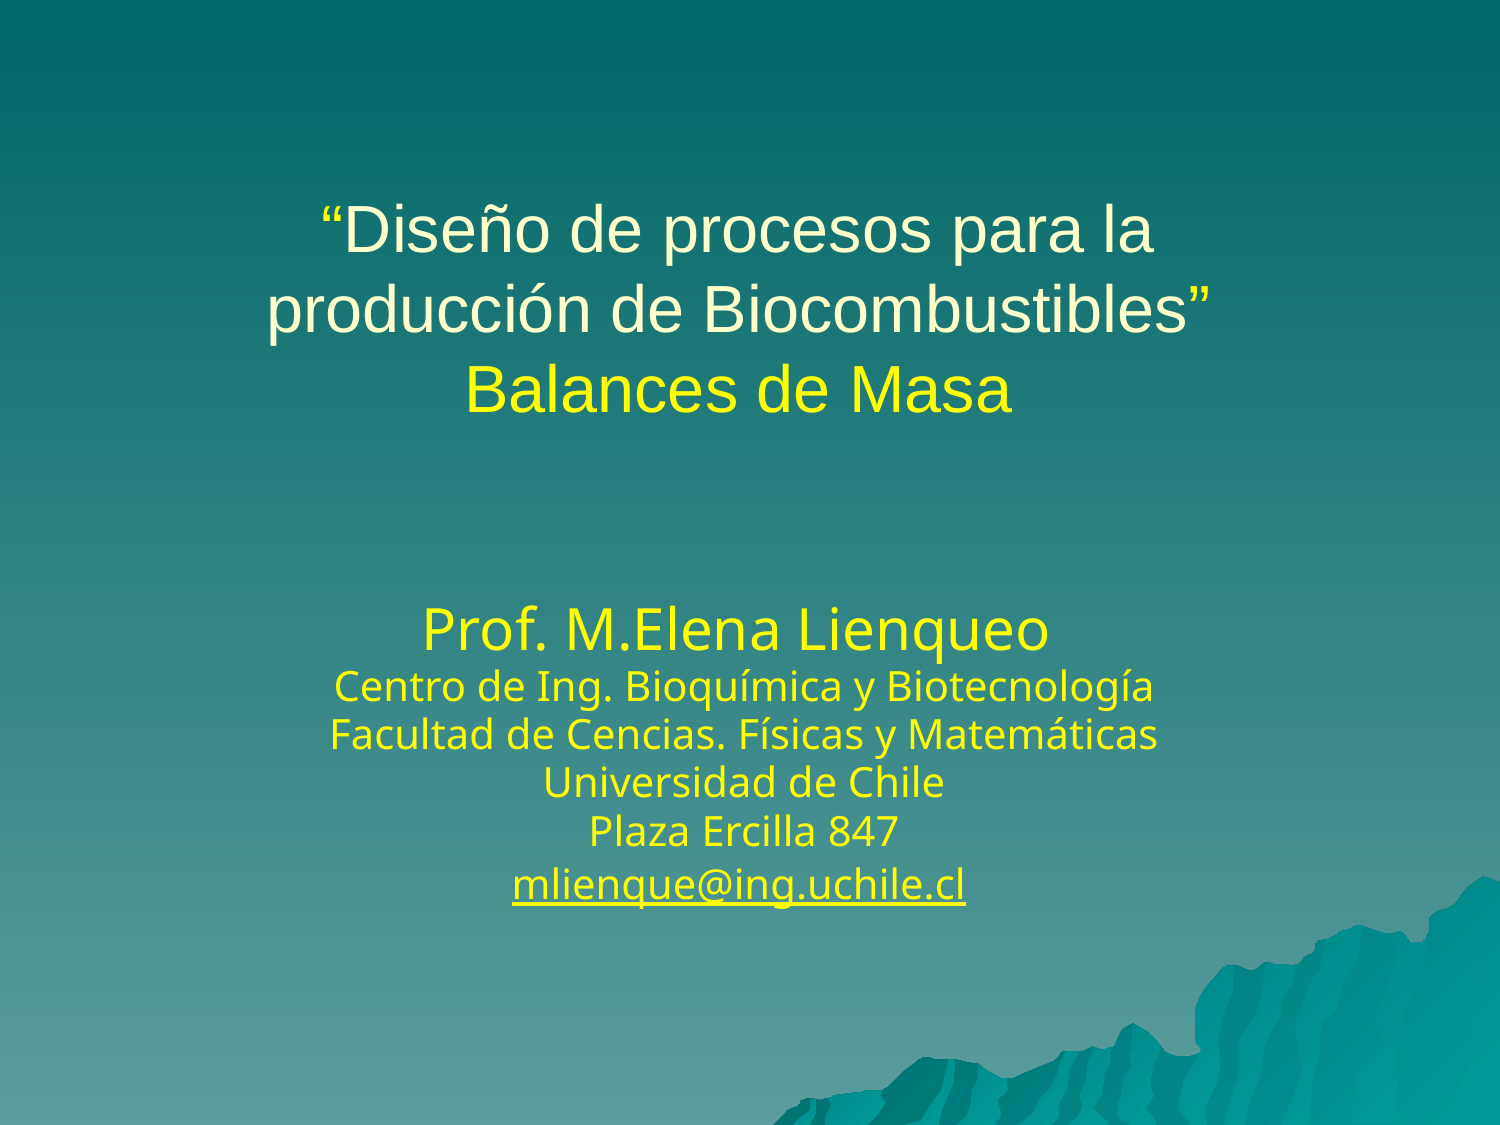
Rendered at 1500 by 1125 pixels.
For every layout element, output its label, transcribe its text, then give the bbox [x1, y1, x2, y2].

subtitle Prof. M.Elena Lienqueo Centro de Ing. Bioquímica y Biotecnología Facultad de Cencias. Físicas y Matemáticas Universidad de Chile Plaza Ercilla 847 mlienque@ing.uchile.cl [81, 597, 1407, 886]
title “Diseño de procesos para la producción de Biocombustibles” Balances de Masa [136, 222, 1341, 434]
